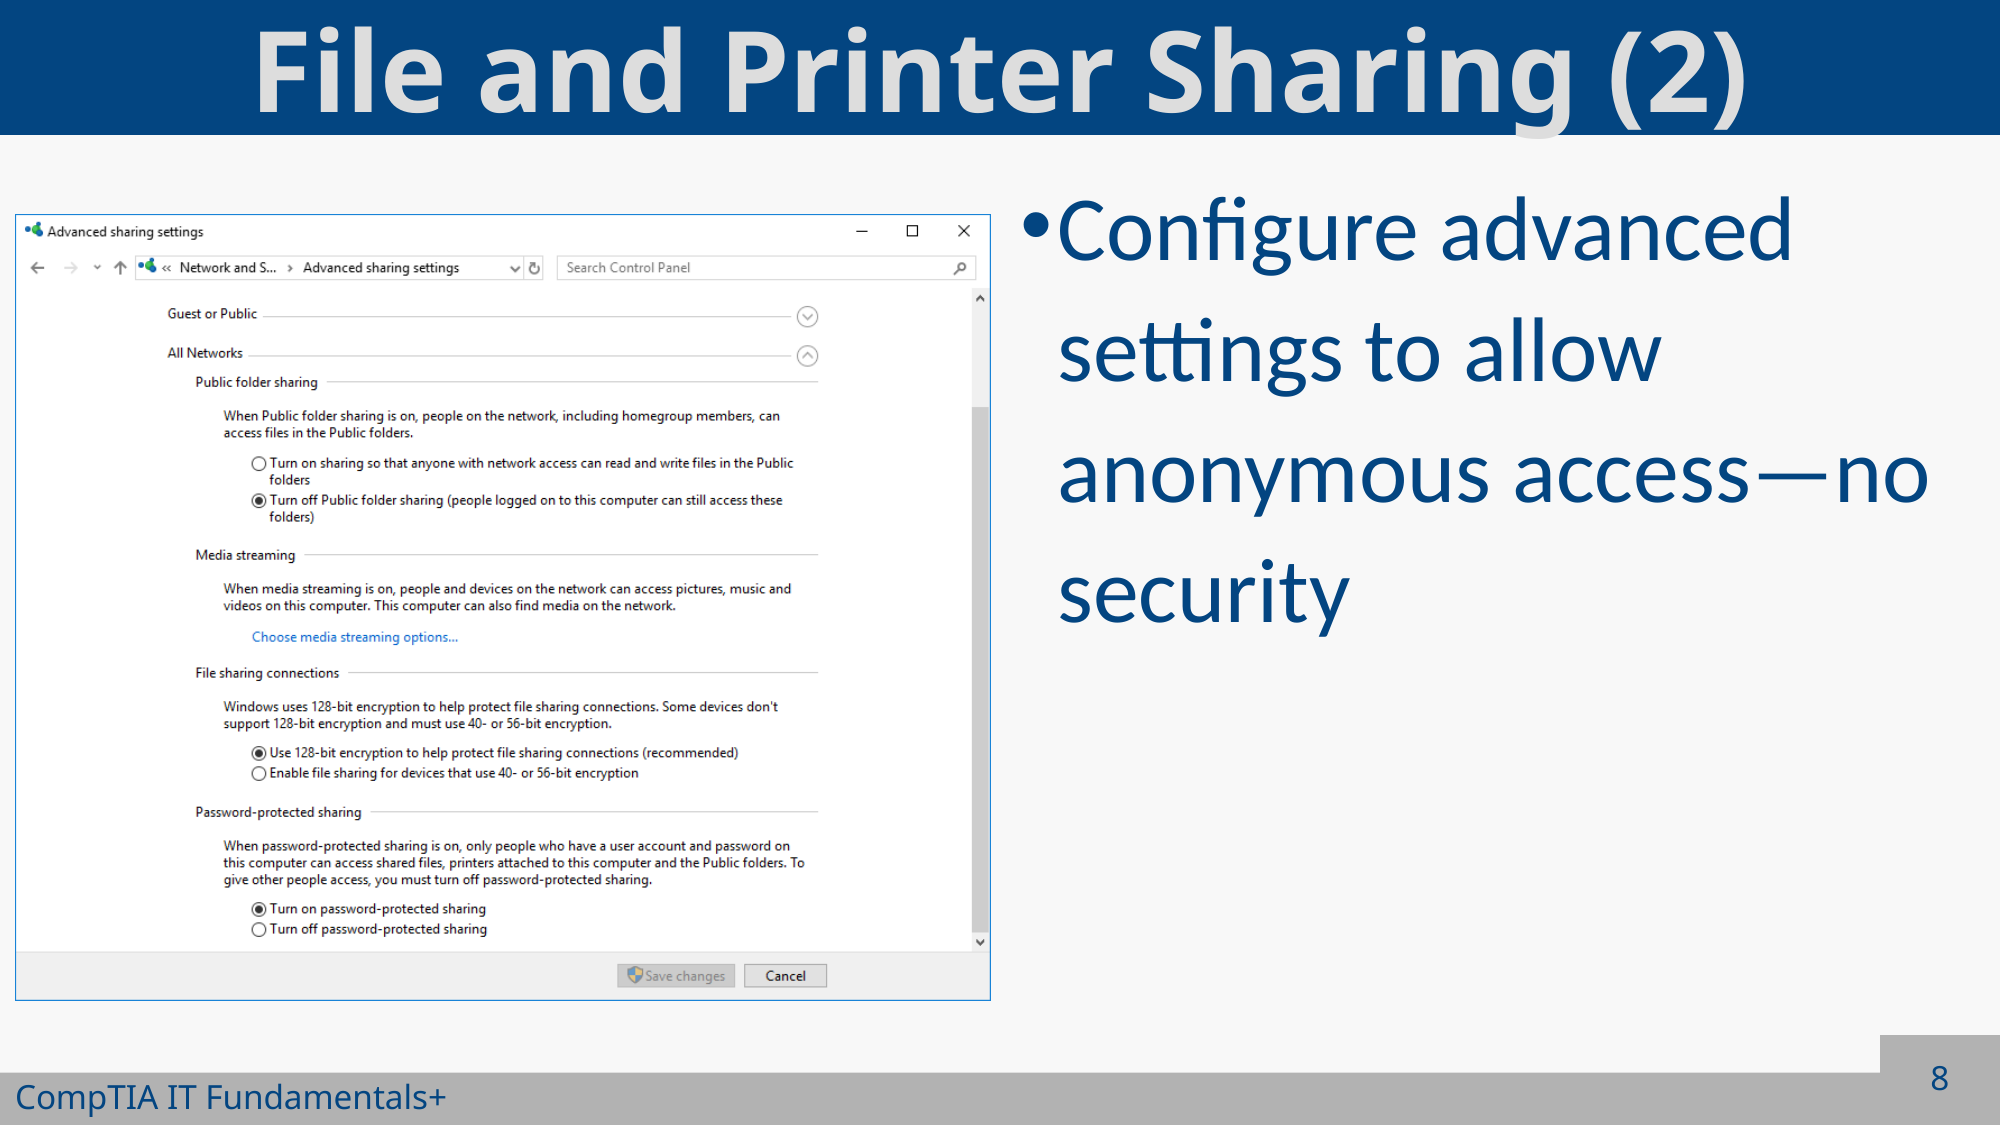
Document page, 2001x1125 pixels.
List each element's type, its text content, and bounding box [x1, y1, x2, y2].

title File and Printer Sharing (2) [0, 0, 2000, 135]
list Configure advanced settings to allow anonymous access—no security [1005, 149, 1980, 1065]
slide_number 8 [1880, 1035, 2000, 1125]
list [15, 214, 991, 1001]
footer CompTIA IT Fundamentals+ [0, 1072, 1880, 1125]
